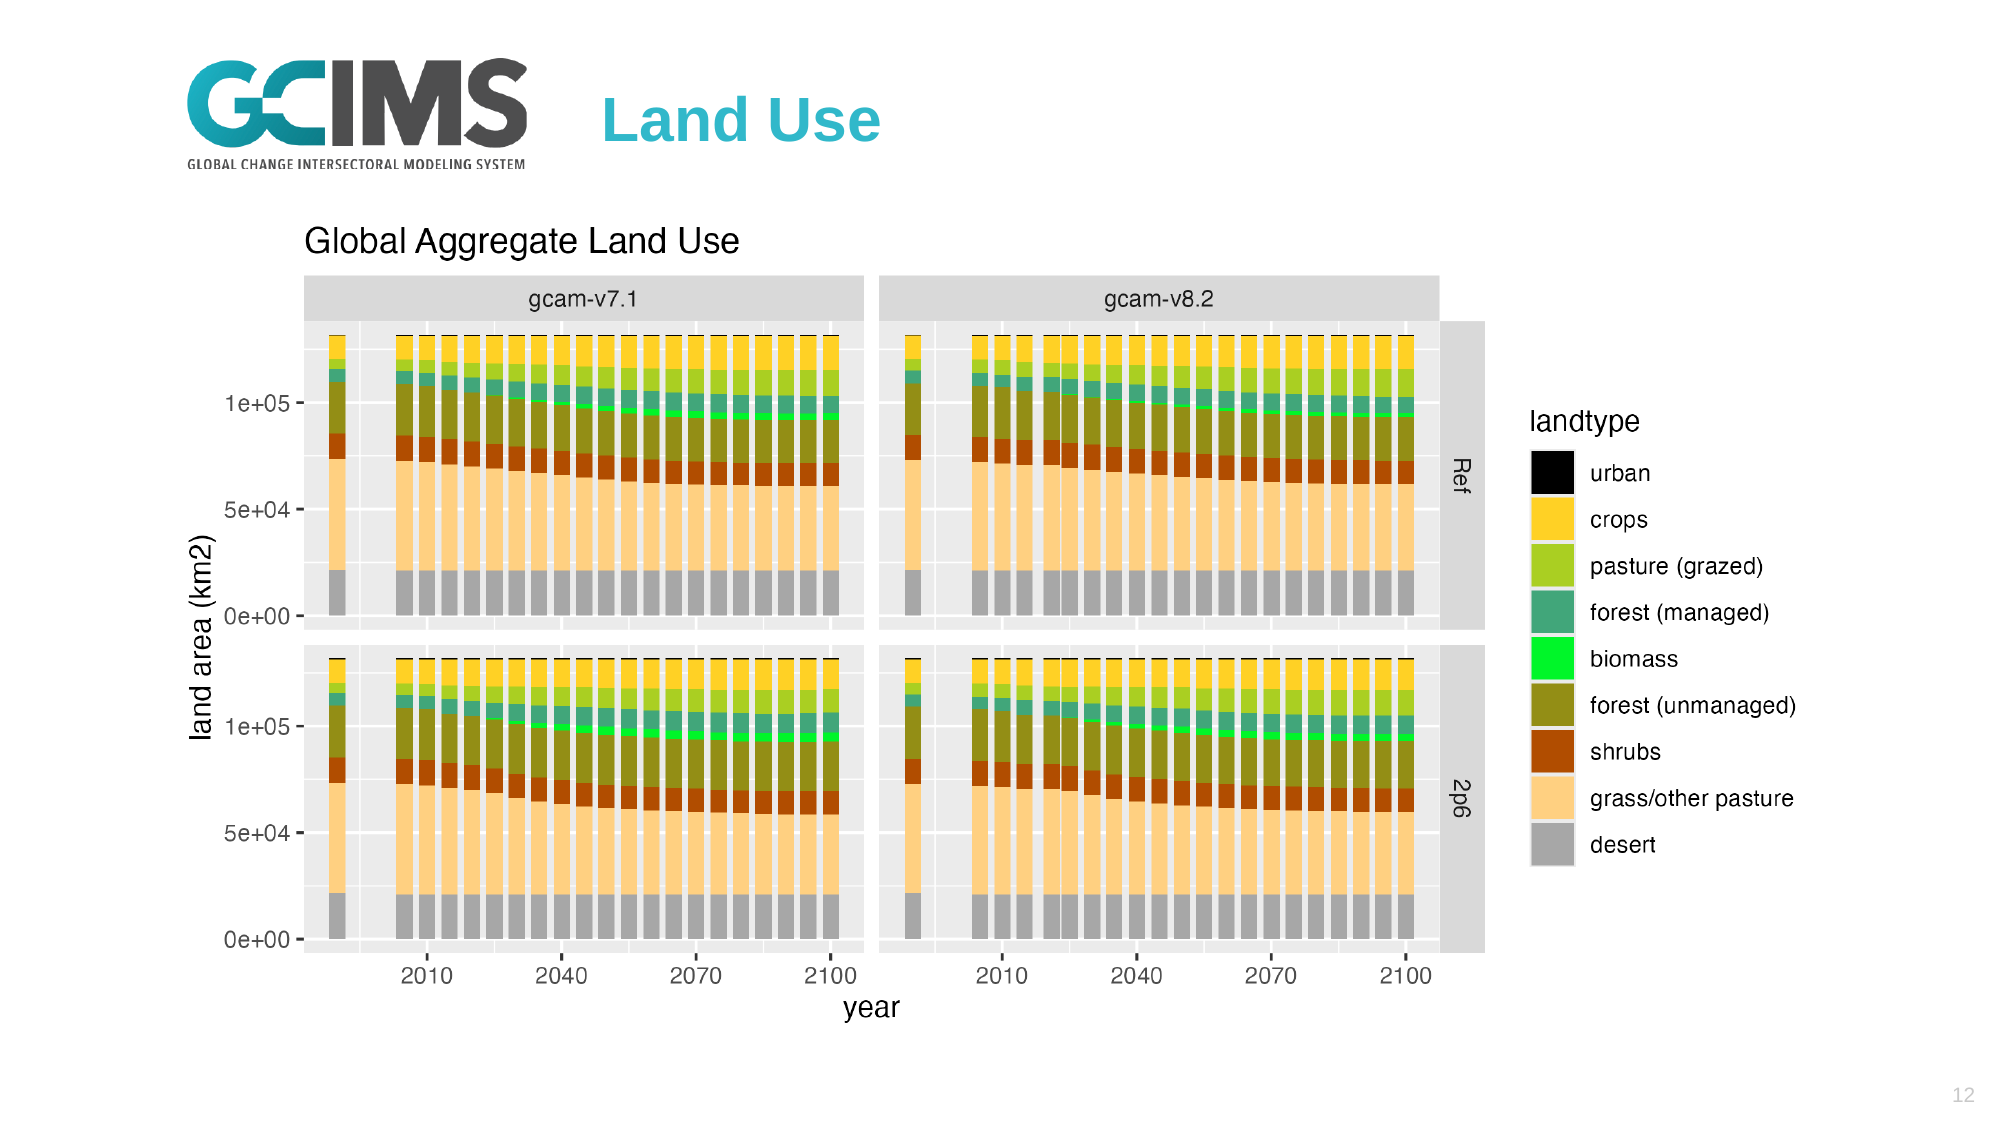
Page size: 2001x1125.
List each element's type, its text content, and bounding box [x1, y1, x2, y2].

title Land Use [601, 37, 1938, 163]
picture [174, 212, 1826, 1038]
slide_number 12 [1913, 1062, 1975, 1125]
